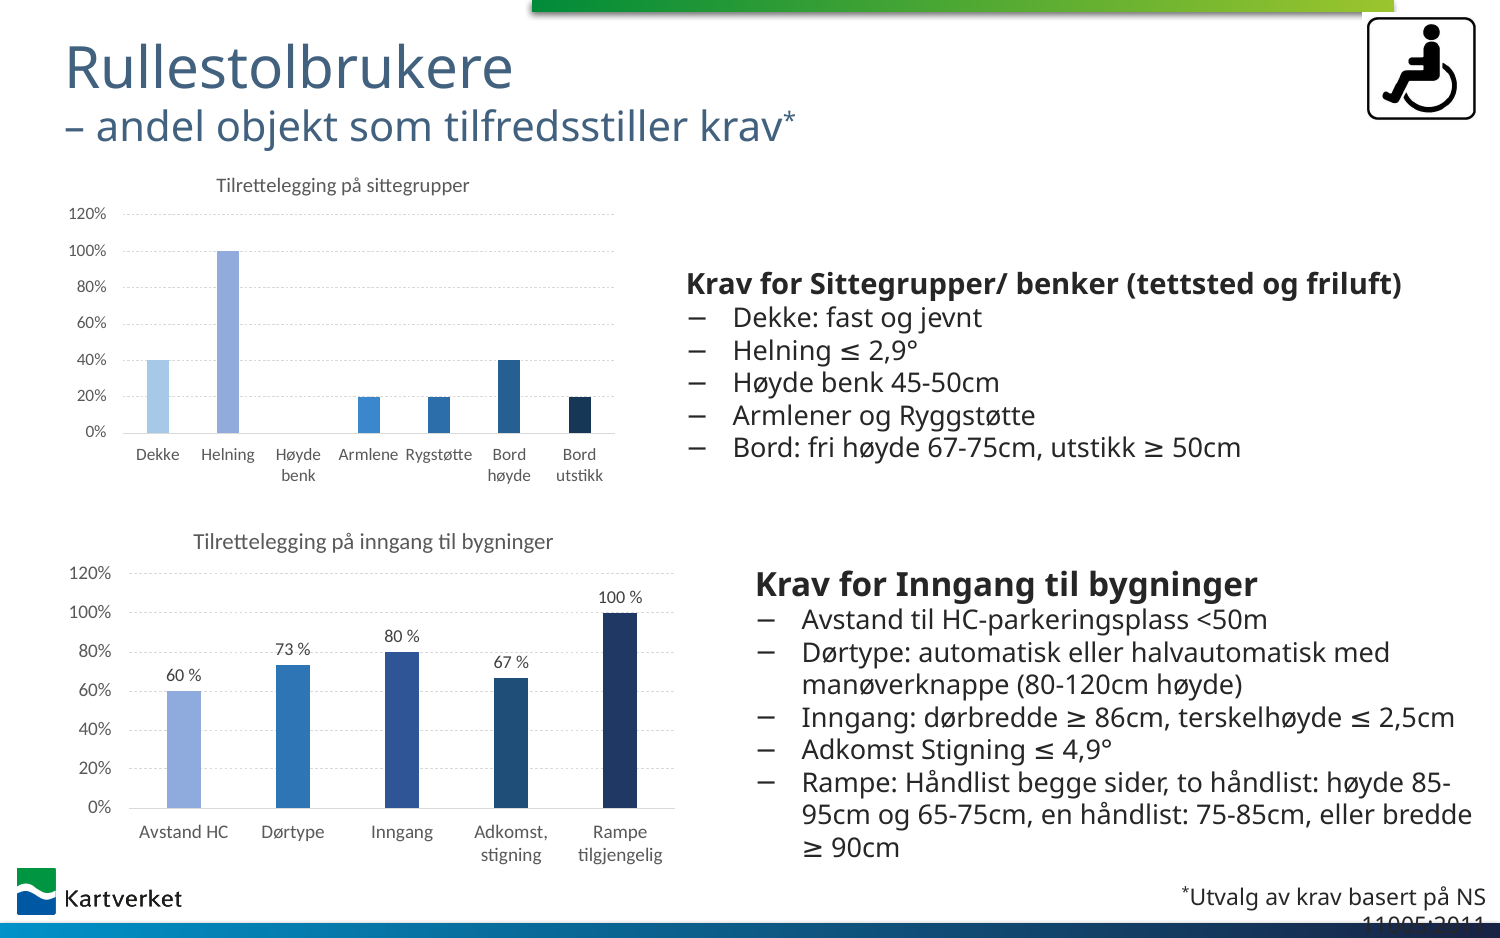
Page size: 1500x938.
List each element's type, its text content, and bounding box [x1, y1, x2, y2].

text_box Krav for Inngang til bygninger Avstand til HC-parkeringsplass <50m Dørtype: automatisk eller halvautomatisk med manøverknappe (80-120cm høyde) Inngang: dørbredde ≥ 86cm, terskelhøyde ≤ 2,5cm Adkomst Stigning ≤ 4,9° Rampe: Håndlist begge sider, to håndlist: høyde 85-95cm og 65-75cm, en håndlist: 75-85cm, eller bredde ≥ 90cm [740, 555, 1491, 870]
picture [1362, 12, 1481, 126]
text_box Krav for Sittegrupper/ benker (tettsted og friluft) Dekke: fast og jevnt Helning ≤ 2,9° Høyde benk 45-50cm Armlener og Ryggstøtte Bord: fri høyde 67-75cm, utstikk ≥ 50cm [670, 258, 1418, 471]
picture [62, 166, 625, 492]
picture [62, 520, 686, 874]
text_box Rullestolbrukere – andel objekt som tilfredsstiller krav* [49, 25, 1431, 158]
text_box *Utvalg av krav basert på NS 11005:2011 [1068, 873, 1500, 938]
